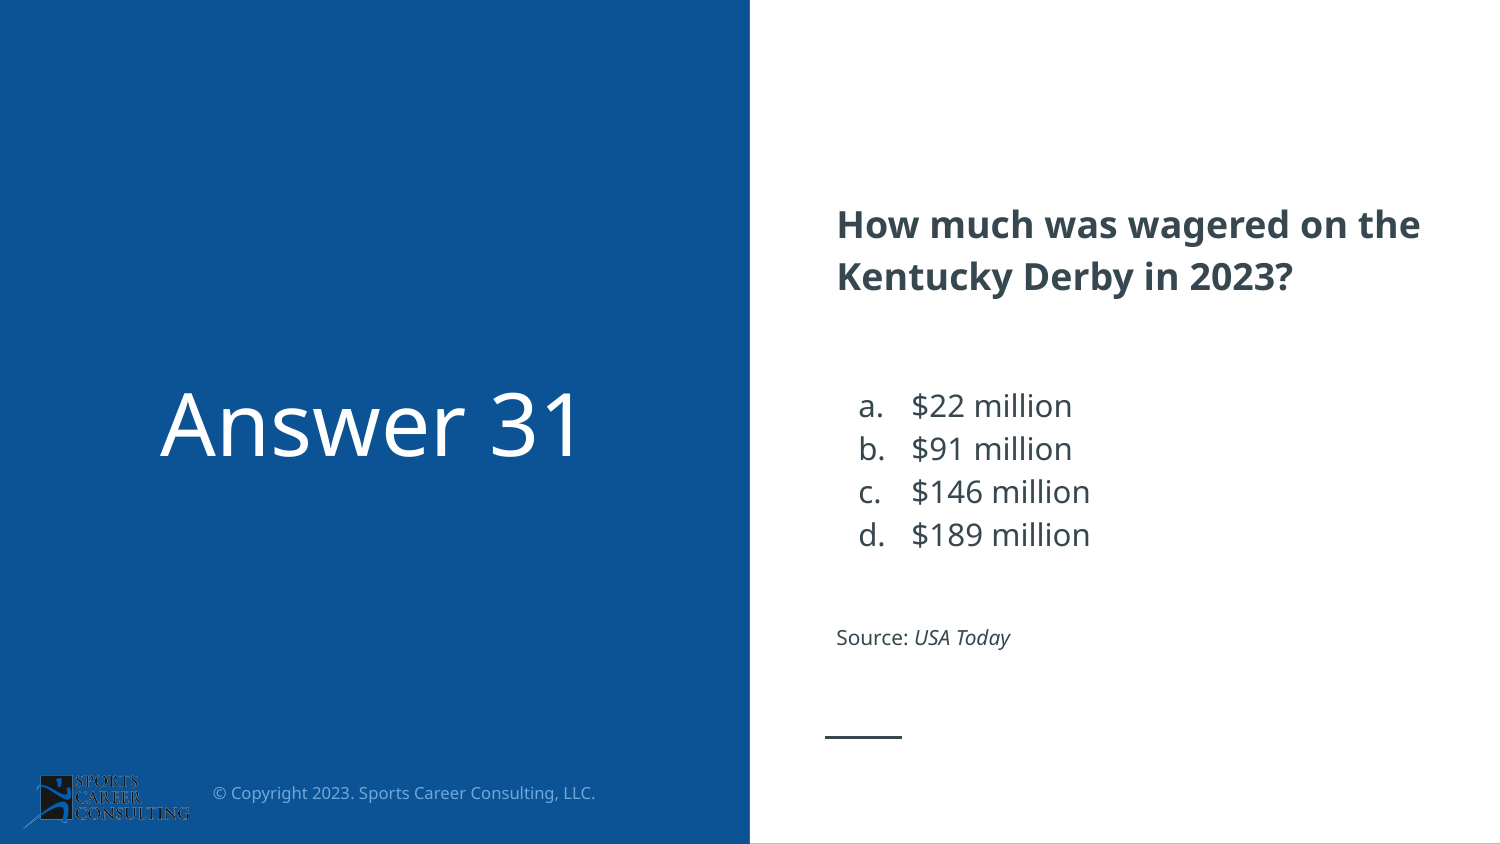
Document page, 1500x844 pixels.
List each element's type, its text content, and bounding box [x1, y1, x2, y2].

title Answer 31 [43, 298, 708, 546]
list How much was wagered on the Kentucky Derby in 2023? $22 million $91 million $146 million $189 million Source: USA Today [821, 118, 1486, 725]
text_box © Copyright 2023. Sports Career Consulting, LLC. [197, 767, 750, 838]
picture [22, 774, 190, 829]
